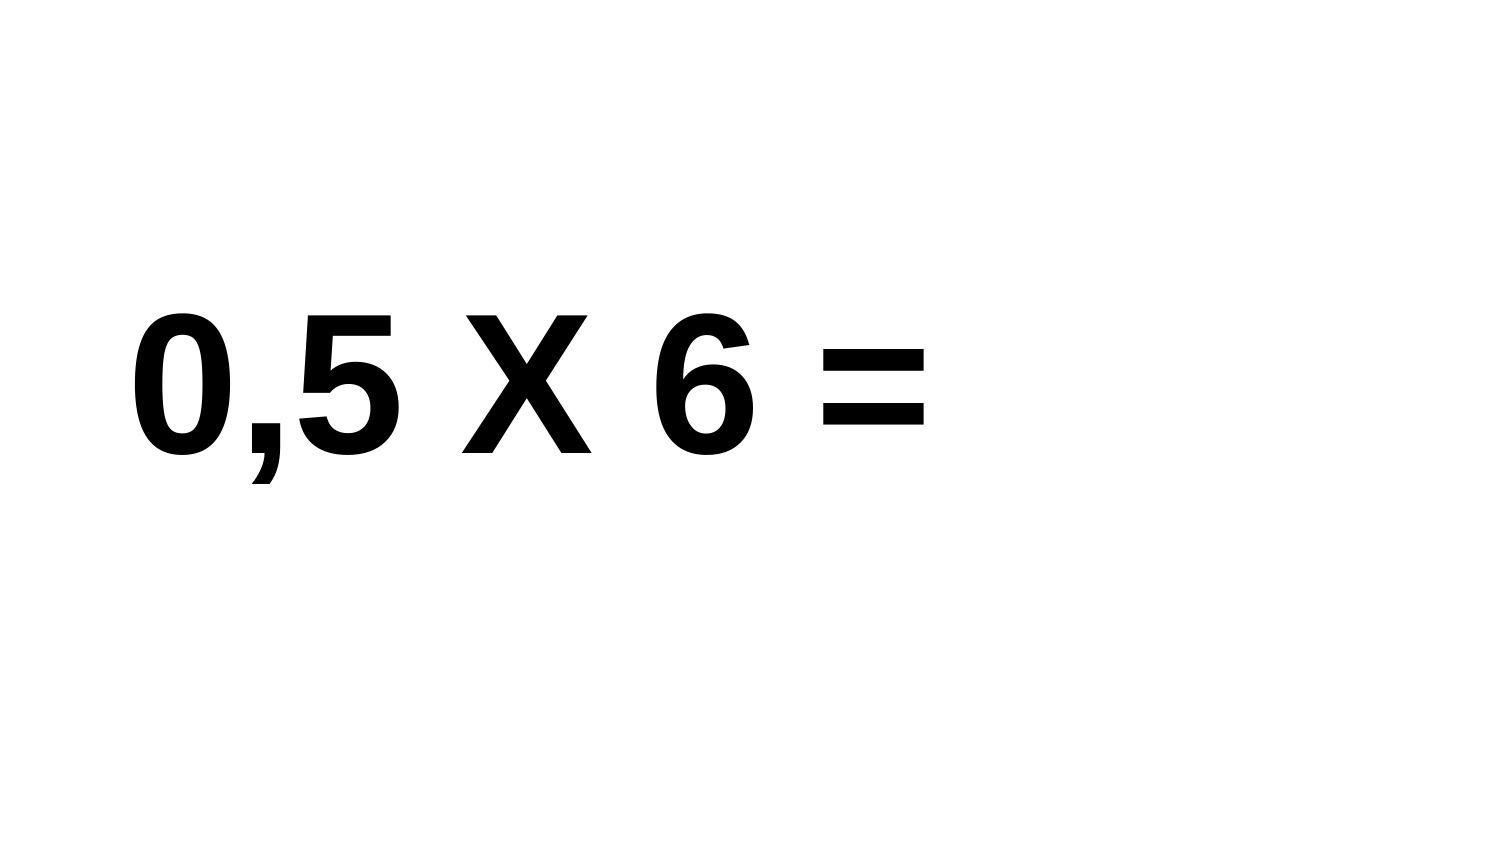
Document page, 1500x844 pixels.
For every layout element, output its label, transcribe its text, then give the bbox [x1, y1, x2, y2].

text_box 0,5 X 6 = [112, 318, 1388, 509]
